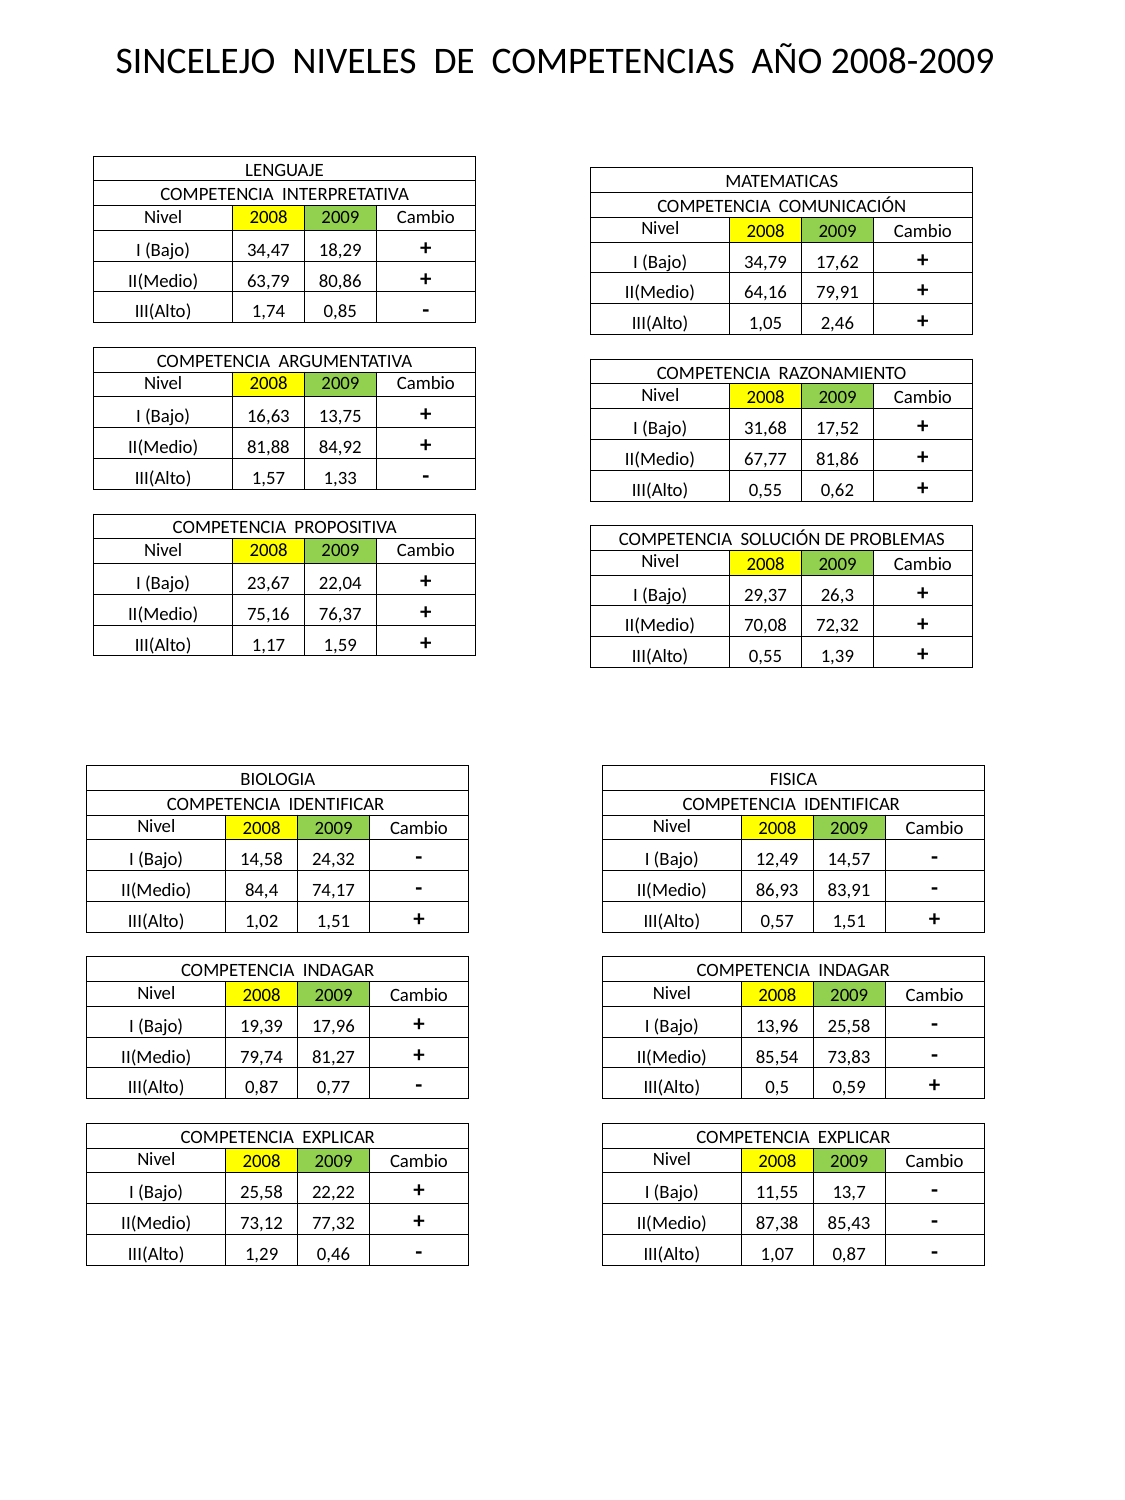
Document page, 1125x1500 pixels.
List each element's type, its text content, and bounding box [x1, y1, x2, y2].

table_cell - [886, 1235, 984, 1265]
table_cell 2009 [298, 1149, 369, 1172]
table_cell [602, 933, 741, 956]
table_cell [94, 490, 233, 514]
table_cell 1,05 [730, 304, 801, 334]
table_cell 34,47 [233, 231, 304, 261]
text_box SINCELEJO NIVELES DE COMPETENCIAS AÑO 2008-2009 [38, 28, 1082, 89]
table_cell 81,86 [802, 440, 873, 470]
table_cell - [886, 1204, 984, 1234]
table_cell 0,57 [742, 902, 813, 932]
table_cell 2009 [814, 816, 885, 839]
table_cell 84,4 [226, 871, 297, 901]
table_cell + [874, 273, 972, 303]
table_cell COMPETENCIA IDENTIFICAR [87, 791, 468, 815]
table_cell - [886, 1038, 984, 1067]
table_cell I (Bajo) [603, 840, 741, 870]
table_cell 2008 [233, 373, 304, 396]
table_cell 0,85 [305, 292, 376, 322]
table_cell 64,16 [730, 273, 801, 303]
table_cell Cambio [874, 551, 972, 575]
table_cell 0,55 [730, 471, 801, 501]
table_cell [369, 933, 469, 956]
table_cell Cambio [377, 373, 475, 396]
table_cell + [886, 902, 984, 932]
table_cell + [377, 428, 475, 458]
table_cell Nivel [94, 539, 232, 563]
table_cell 0,87 [226, 1068, 297, 1098]
table_cell 87,38 [742, 1204, 813, 1234]
table_cell [801, 335, 873, 359]
table_cell - [377, 459, 475, 489]
table_cell - [886, 1007, 984, 1037]
table_cell 63,79 [233, 262, 304, 291]
table_cell 2008 [730, 551, 801, 575]
table_cell + [874, 606, 972, 636]
table_cell 73,83 [814, 1038, 885, 1067]
table_cell COMPETENCIA RAZONAMIENTO [591, 360, 972, 383]
table_cell Cambio [886, 982, 984, 1006]
table_cell [376, 323, 475, 347]
table_cell 1,74 [233, 292, 304, 322]
table_cell Nivel [87, 1149, 225, 1172]
table_cell 85,54 [742, 1038, 813, 1067]
table_cell [233, 490, 304, 514]
table_cell 23,67 [233, 564, 304, 594]
table_cell + [377, 626, 475, 655]
table_cell 12,49 [742, 840, 813, 870]
table_cell Cambio [377, 539, 475, 563]
table_cell III(Alto) [603, 1068, 741, 1098]
table_cell 25,58 [226, 1173, 297, 1203]
table_cell 1,59 [305, 626, 376, 655]
table_cell II(Medio) [603, 1038, 741, 1067]
table_cell I (Bajo) [94, 231, 232, 261]
table_cell 0,5 [742, 1068, 813, 1098]
table_cell [602, 1099, 741, 1123]
table_cell 0,59 [814, 1068, 885, 1098]
table_cell 0,62 [802, 471, 873, 501]
table_cell Nivel [603, 982, 741, 1006]
table_cell - [886, 840, 984, 870]
table_cell 83,91 [814, 871, 885, 901]
table_cell 14,57 [814, 840, 885, 870]
table_cell + [874, 471, 972, 501]
table_cell + [874, 440, 972, 470]
table_cell 2008 [233, 539, 304, 563]
table_cell + [370, 902, 468, 932]
table_cell 0,46 [298, 1235, 369, 1265]
table_cell 13,96 [742, 1007, 813, 1037]
table_cell 17,62 [802, 243, 873, 272]
table_cell COMPETENCIA INTERPRETATIVA [94, 181, 475, 205]
table_cell [885, 1099, 984, 1123]
table_cell 2009 [305, 539, 376, 563]
table_cell + [377, 564, 475, 594]
table_cell 2,46 [802, 304, 873, 334]
table_cell 73,12 [226, 1204, 297, 1234]
table_cell III(Alto) [603, 1235, 741, 1265]
table_cell 13,75 [305, 397, 376, 427]
table_cell 74,17 [298, 871, 369, 901]
table_cell Nivel [591, 218, 729, 242]
table_cell 76,37 [305, 595, 376, 625]
table_header LENGUAJE [94, 157, 475, 180]
table_cell Cambio [377, 206, 475, 230]
table_cell Cambio [370, 982, 468, 1006]
table_cell I (Bajo) [591, 243, 729, 272]
table_cell + [370, 1007, 468, 1037]
table_cell Cambio [886, 816, 984, 839]
table_cell Cambio [370, 1149, 468, 1172]
table_cell [298, 933, 369, 956]
table_cell [741, 1099, 813, 1123]
table_cell + [874, 243, 972, 272]
table_cell 2009 [298, 816, 369, 839]
table_cell COMPETENCIA EXPLICAR [603, 1124, 984, 1148]
table_cell III(Alto) [94, 459, 232, 489]
table_cell Nivel [603, 1149, 741, 1172]
table_cell 67,77 [730, 440, 801, 470]
table_cell Cambio [874, 384, 972, 408]
table_cell [873, 502, 973, 525]
table_cell 2008 [742, 982, 813, 1006]
table_cell Nivel [603, 816, 741, 839]
table_cell + [370, 1173, 468, 1203]
table_cell + [874, 304, 972, 334]
table_cell [741, 933, 813, 956]
table_cell 14,58 [226, 840, 297, 870]
table_cell [873, 335, 973, 359]
table_cell [87, 1099, 226, 1123]
table_cell 16,63 [233, 397, 304, 427]
table_cell - [886, 871, 984, 901]
table_cell 1,57 [233, 459, 304, 489]
table_cell 70,08 [730, 606, 801, 636]
table_cell II(Medio) [87, 1204, 225, 1234]
table_cell [94, 323, 233, 347]
table_cell + [377, 262, 475, 291]
table_cell [376, 490, 475, 514]
table_cell 2009 [305, 373, 376, 396]
table_cell Nivel [94, 373, 232, 396]
table_cell 1,02 [226, 902, 297, 932]
table_header MATEMATICAS [591, 168, 972, 192]
table_cell 2009 [814, 1149, 885, 1172]
table_cell 2008 [742, 816, 813, 839]
table_cell 2008 [226, 816, 297, 839]
table_cell 2008 [226, 1149, 297, 1172]
table_cell 1,33 [305, 459, 376, 489]
table_cell COMPETENCIA EXPLICAR [87, 1124, 468, 1148]
table_cell - [370, 840, 468, 870]
table_cell 1,51 [298, 902, 369, 932]
table_cell 2008 [730, 218, 801, 242]
table_cell I (Bajo) [94, 397, 232, 427]
table_cell [801, 502, 873, 525]
table_cell - [370, 1235, 468, 1265]
table_cell 25,58 [814, 1007, 885, 1037]
table_cell 26,3 [802, 576, 873, 605]
table_cell + [886, 1068, 984, 1098]
table_cell II(Medio) [603, 1204, 741, 1234]
table_cell [304, 323, 376, 347]
table_cell [226, 1099, 298, 1123]
table_cell 1,17 [233, 626, 304, 655]
table_cell II(Medio) [87, 871, 225, 901]
table_cell III(Alto) [591, 637, 729, 667]
table_cell Cambio [874, 218, 972, 242]
table_cell + [874, 637, 972, 667]
table_cell [813, 933, 885, 956]
table_cell III(Alto) [94, 626, 232, 655]
table_cell Cambio [370, 816, 468, 839]
table_cell 17,52 [802, 409, 873, 439]
table_cell II(Medio) [94, 262, 232, 291]
table_cell [87, 933, 226, 956]
table_cell + [377, 595, 475, 625]
table_cell + [370, 1204, 468, 1234]
table_cell II(Medio) [591, 606, 729, 636]
table_cell 31,68 [730, 409, 801, 439]
table_cell [591, 502, 730, 525]
table_cell II(Medio) [87, 1038, 225, 1067]
table_cell 2009 [814, 982, 885, 1006]
table_cell III(Alto) [94, 292, 232, 322]
table_cell Cambio [886, 1149, 984, 1172]
table_cell 22,04 [305, 564, 376, 594]
table_cell - [370, 1068, 468, 1098]
table_cell II(Medio) [94, 595, 232, 625]
table_cell - [370, 871, 468, 901]
table_cell + [377, 231, 475, 261]
table_cell COMPETENCIA SOLUCIÓN DE PROBLEMAS [591, 526, 972, 550]
table_cell I (Bajo) [87, 1173, 225, 1203]
table_cell 2009 [298, 982, 369, 1006]
table_cell 1,07 [742, 1235, 813, 1265]
table_cell III(Alto) [591, 304, 729, 334]
table_cell + [370, 1038, 468, 1067]
table_cell [591, 335, 730, 359]
table_cell COMPETENCIA ARGUMENTATIVA [94, 348, 475, 372]
table_cell [298, 1099, 369, 1123]
table_cell III(Alto) [87, 1235, 225, 1265]
table_cell 77,32 [298, 1204, 369, 1234]
table_cell 2009 [305, 206, 376, 230]
table_cell 86,93 [742, 871, 813, 901]
table_cell 29,37 [730, 576, 801, 605]
table_cell 34,79 [730, 243, 801, 272]
table_cell + [874, 409, 972, 439]
table_cell III(Alto) [87, 902, 225, 932]
table_cell Nivel [591, 551, 729, 575]
table_cell III(Alto) [87, 1068, 225, 1098]
table_cell 17,96 [298, 1007, 369, 1037]
table_cell 72,32 [802, 606, 873, 636]
table_cell [885, 933, 984, 956]
table_cell 1,29 [226, 1235, 297, 1265]
table_cell I (Bajo) [87, 1007, 225, 1037]
table_cell 0,77 [298, 1068, 369, 1098]
table_cell COMPETENCIA INDAGAR [87, 957, 468, 981]
table_cell 2008 [742, 1149, 813, 1172]
table_cell Nivel [591, 384, 729, 408]
table_cell [233, 323, 304, 347]
table_cell COMPETENCIA COMUNICACIÓN [591, 193, 972, 217]
table_cell 1,51 [814, 902, 885, 932]
table_cell COMPETENCIA INDAGAR [603, 957, 984, 981]
table_cell [369, 1099, 469, 1123]
table_cell II(Medio) [603, 871, 741, 901]
table_cell 79,91 [802, 273, 873, 303]
table_cell 2009 [802, 551, 873, 575]
table_cell 18,29 [305, 231, 376, 261]
table_cell 0,87 [814, 1235, 885, 1265]
table_cell 11,55 [742, 1173, 813, 1203]
table_cell III(Alto) [603, 902, 741, 932]
table_cell II(Medio) [591, 440, 729, 470]
table_cell [813, 1099, 885, 1123]
table_cell 13,7 [814, 1173, 885, 1203]
table_cell II(Medio) [94, 428, 232, 458]
table_cell 75,16 [233, 595, 304, 625]
table_cell 19,39 [226, 1007, 297, 1037]
table_cell 79,74 [226, 1038, 297, 1067]
table_cell [304, 490, 376, 514]
table_cell 0,55 [730, 637, 801, 667]
table_cell 1,39 [802, 637, 873, 667]
table_cell II(Medio) [591, 273, 729, 303]
table_cell Nivel [87, 816, 225, 839]
table_cell 2009 [802, 384, 873, 408]
table_cell Nivel [94, 206, 232, 230]
table_cell 80,86 [305, 262, 376, 291]
table_cell I (Bajo) [87, 840, 225, 870]
table_cell I (Bajo) [591, 409, 729, 439]
table_header BIOLOGIA [87, 766, 468, 790]
table_cell [730, 502, 801, 525]
table_cell COMPETENCIA IDENTIFICAR [603, 791, 984, 815]
table_cell 81,27 [298, 1038, 369, 1067]
table_cell 22,22 [298, 1173, 369, 1203]
table_cell 2008 [226, 982, 297, 1006]
table_cell COMPETENCIA PROPOSITIVA [94, 515, 475, 538]
table_cell 2008 [730, 384, 801, 408]
table_cell + [874, 576, 972, 605]
table_cell [730, 335, 801, 359]
table_cell 2008 [233, 206, 304, 230]
table_cell 2009 [802, 218, 873, 242]
table_cell 24,32 [298, 840, 369, 870]
table_header FISICA [603, 766, 984, 790]
table_cell Nivel [87, 982, 225, 1006]
table_cell I (Bajo) [591, 576, 729, 605]
table_cell I (Bajo) [94, 564, 232, 594]
table_cell 85,43 [814, 1204, 885, 1234]
table_cell [226, 933, 298, 956]
table_cell + [377, 397, 475, 427]
table_cell 81,88 [233, 428, 304, 458]
table_cell I (Bajo) [603, 1173, 741, 1203]
table_cell I (Bajo) [603, 1007, 741, 1037]
table_cell III(Alto) [591, 471, 729, 501]
table_cell - [377, 292, 475, 322]
table_cell - [886, 1173, 984, 1203]
table_cell 84,92 [305, 428, 376, 458]
